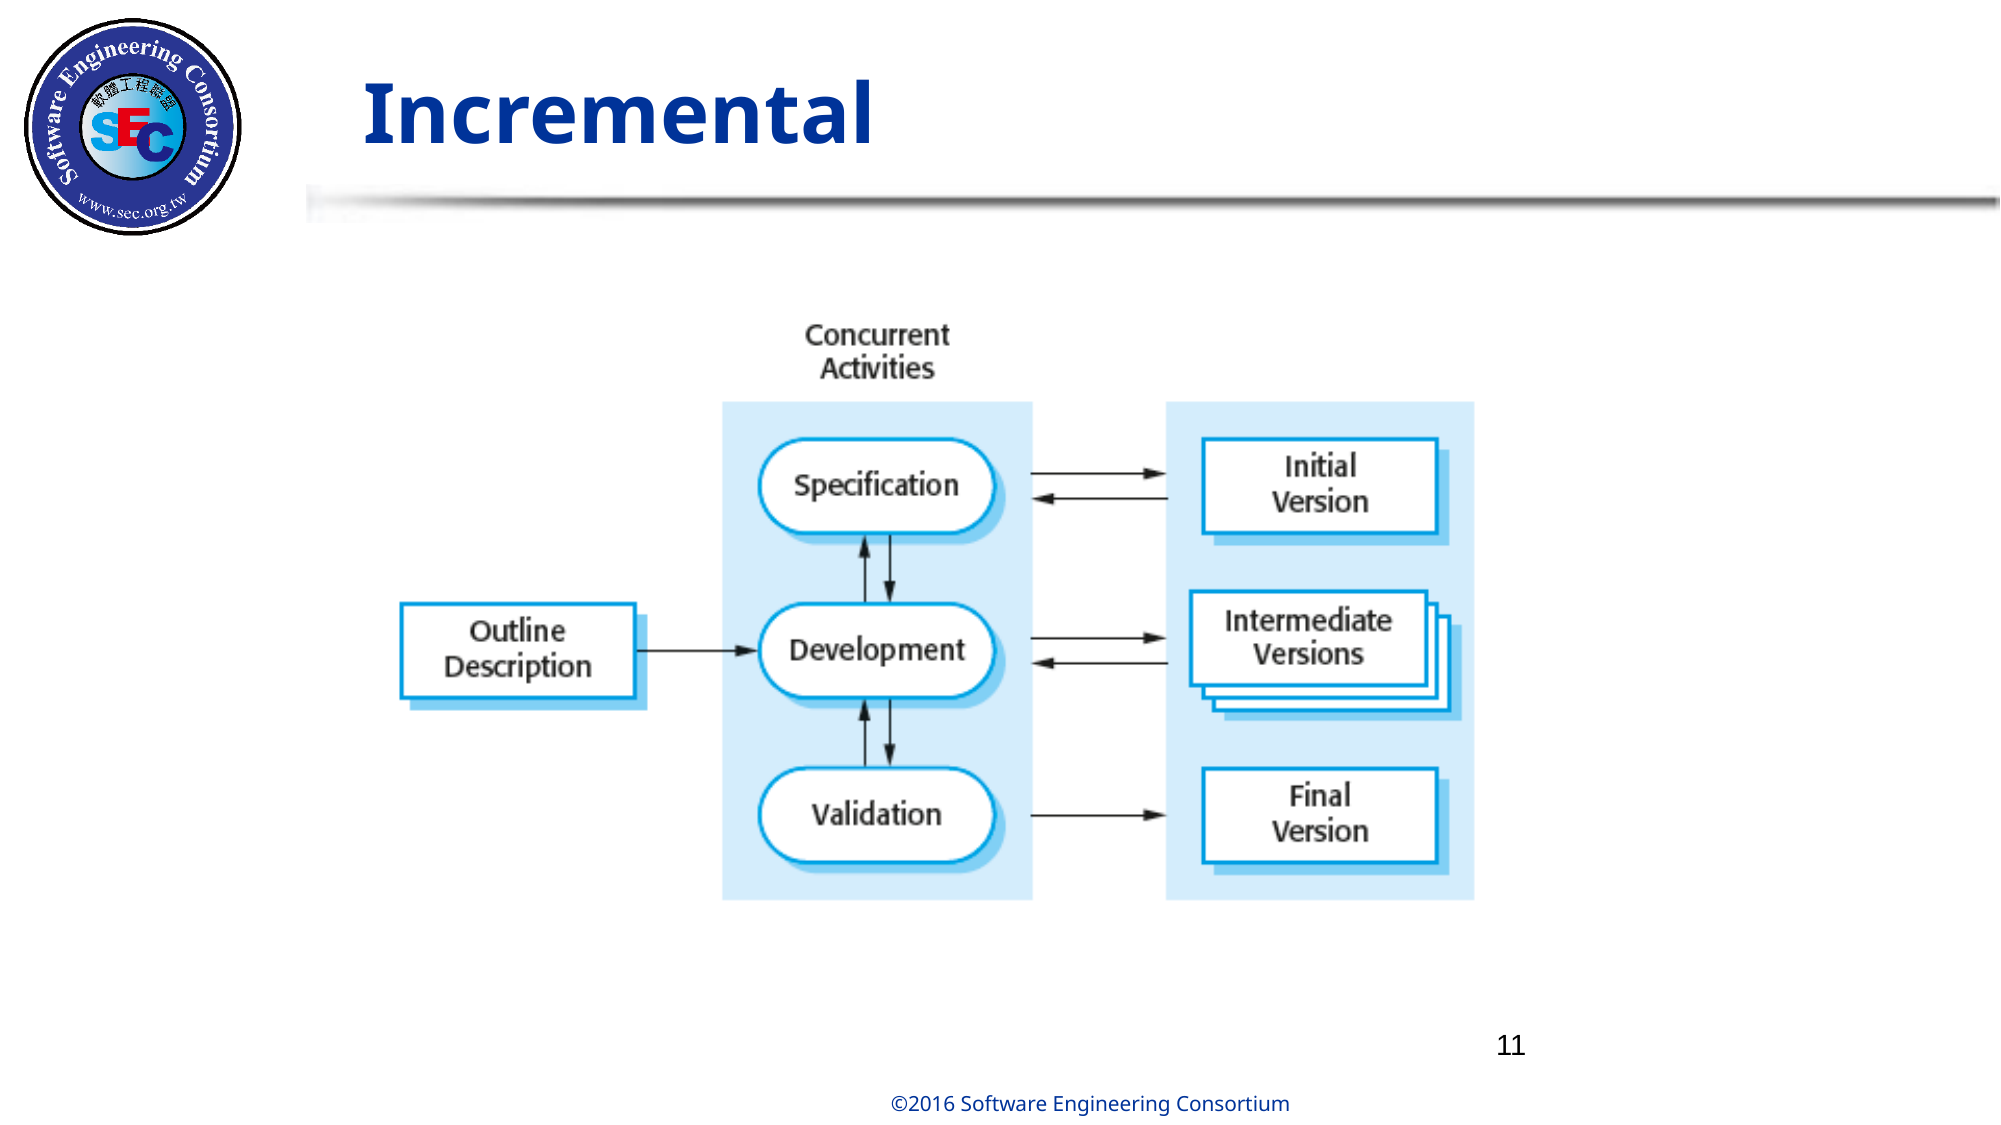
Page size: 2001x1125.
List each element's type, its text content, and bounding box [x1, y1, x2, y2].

title Incremental [348, 42, 2000, 179]
slide_number ‹#› [1481, 1019, 1898, 1094]
picture [306, 184, 2000, 223]
picture [0, 0, 265, 259]
picture [347, 300, 1504, 934]
